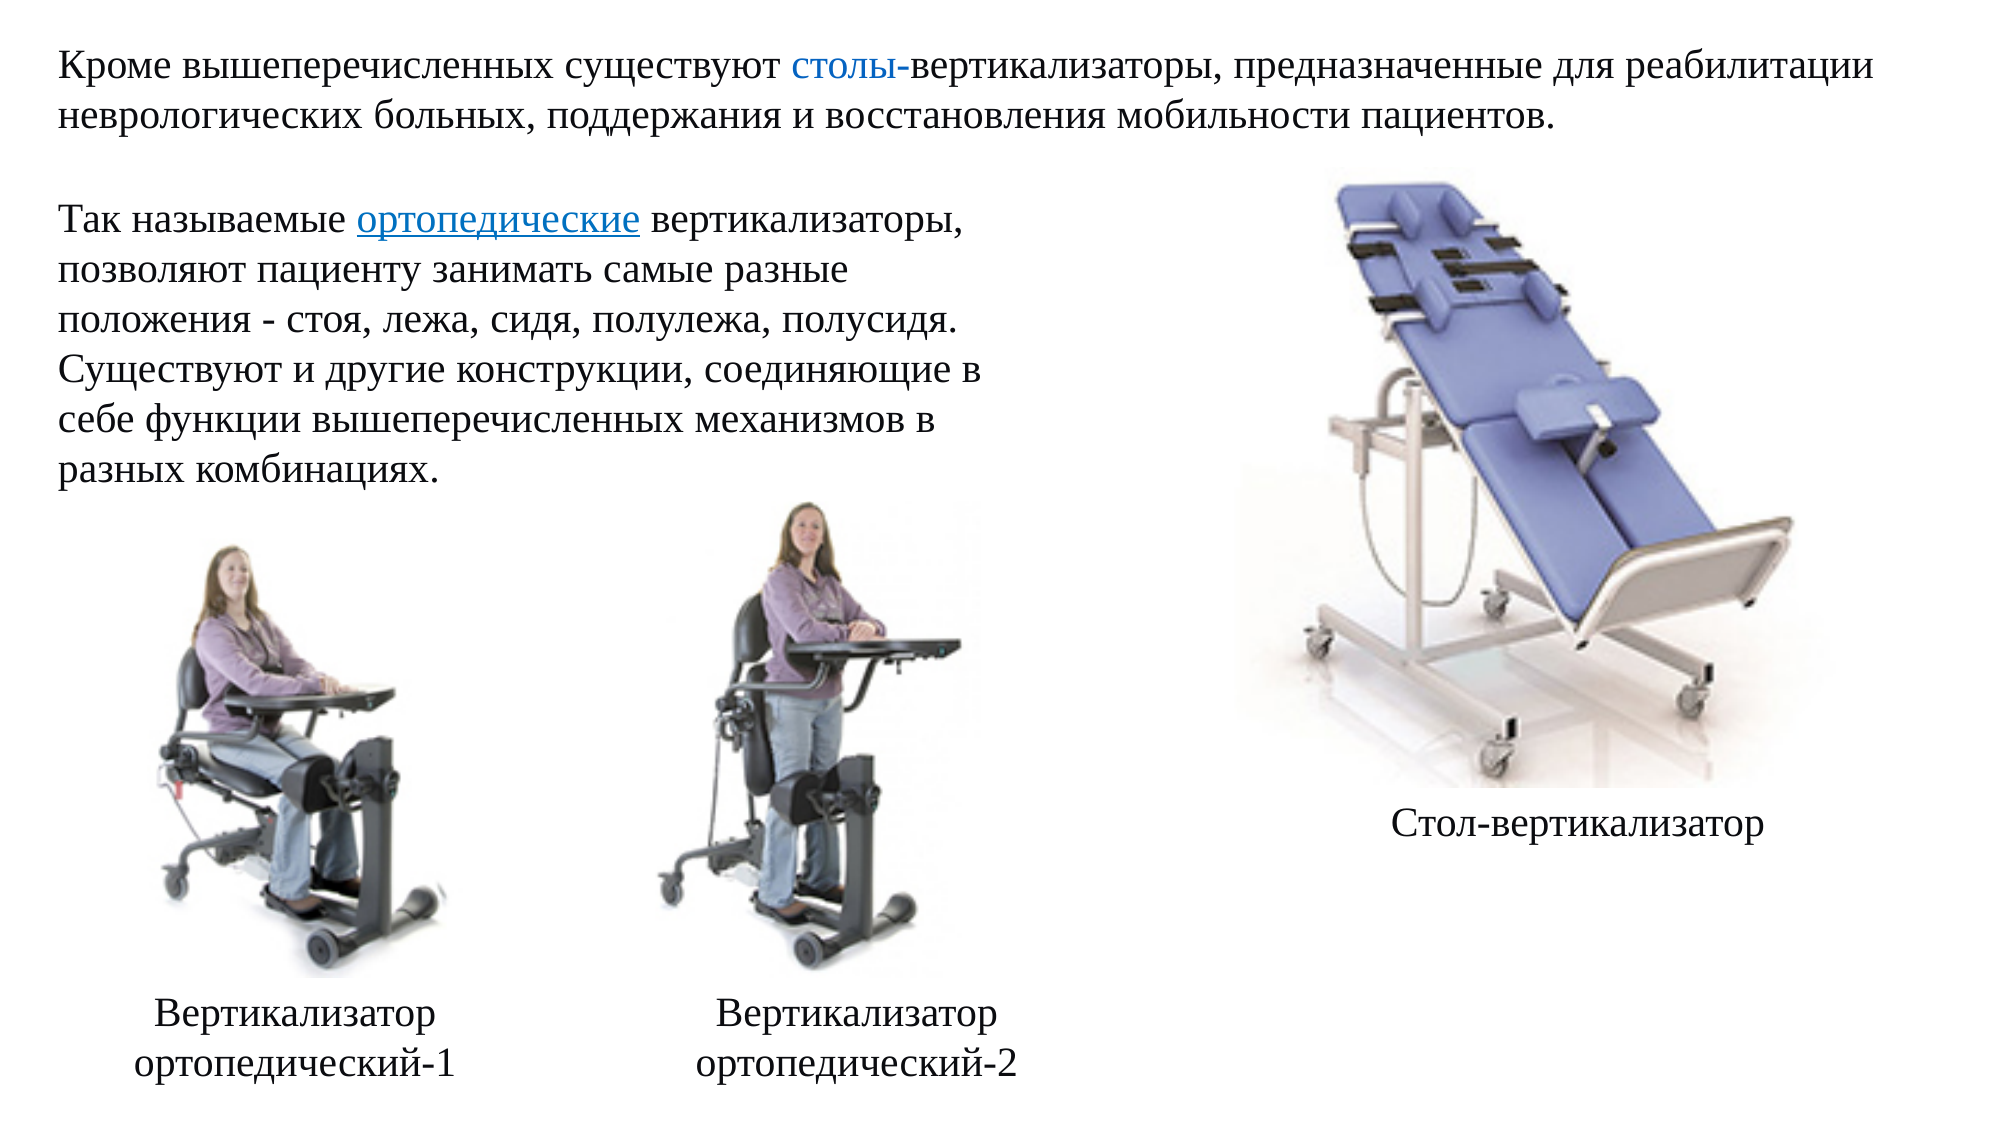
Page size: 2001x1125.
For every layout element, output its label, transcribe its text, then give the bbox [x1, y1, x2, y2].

text_box Вертикализатор ортопедический-2 [676, 978, 1038, 1092]
text_box Кроме вышеперечисленных существуют столы-вертикализаторы, предназначенные для реабилитации неврологических больных, поддержания и восстановления мобильности пациентов. [43, 29, 2000, 145]
text_box Вертикализатор ортопедический-1 [109, 978, 482, 1092]
text_box Так называемые ортопедические вертикализаторы, позволяют пациенту занимать самые разные положения - стоя, лежа, сидя, полулежа, полусидя. Существуют и другие конструкции, соединяющие в себе функции вышеперечисленных механизмов в разных комбинациях. [43, 183, 1044, 499]
picture [1227, 167, 1848, 788]
text_box Стол-вертикализатор [1375, 788, 1780, 853]
picture [43, 538, 482, 978]
picture [561, 501, 1038, 978]
